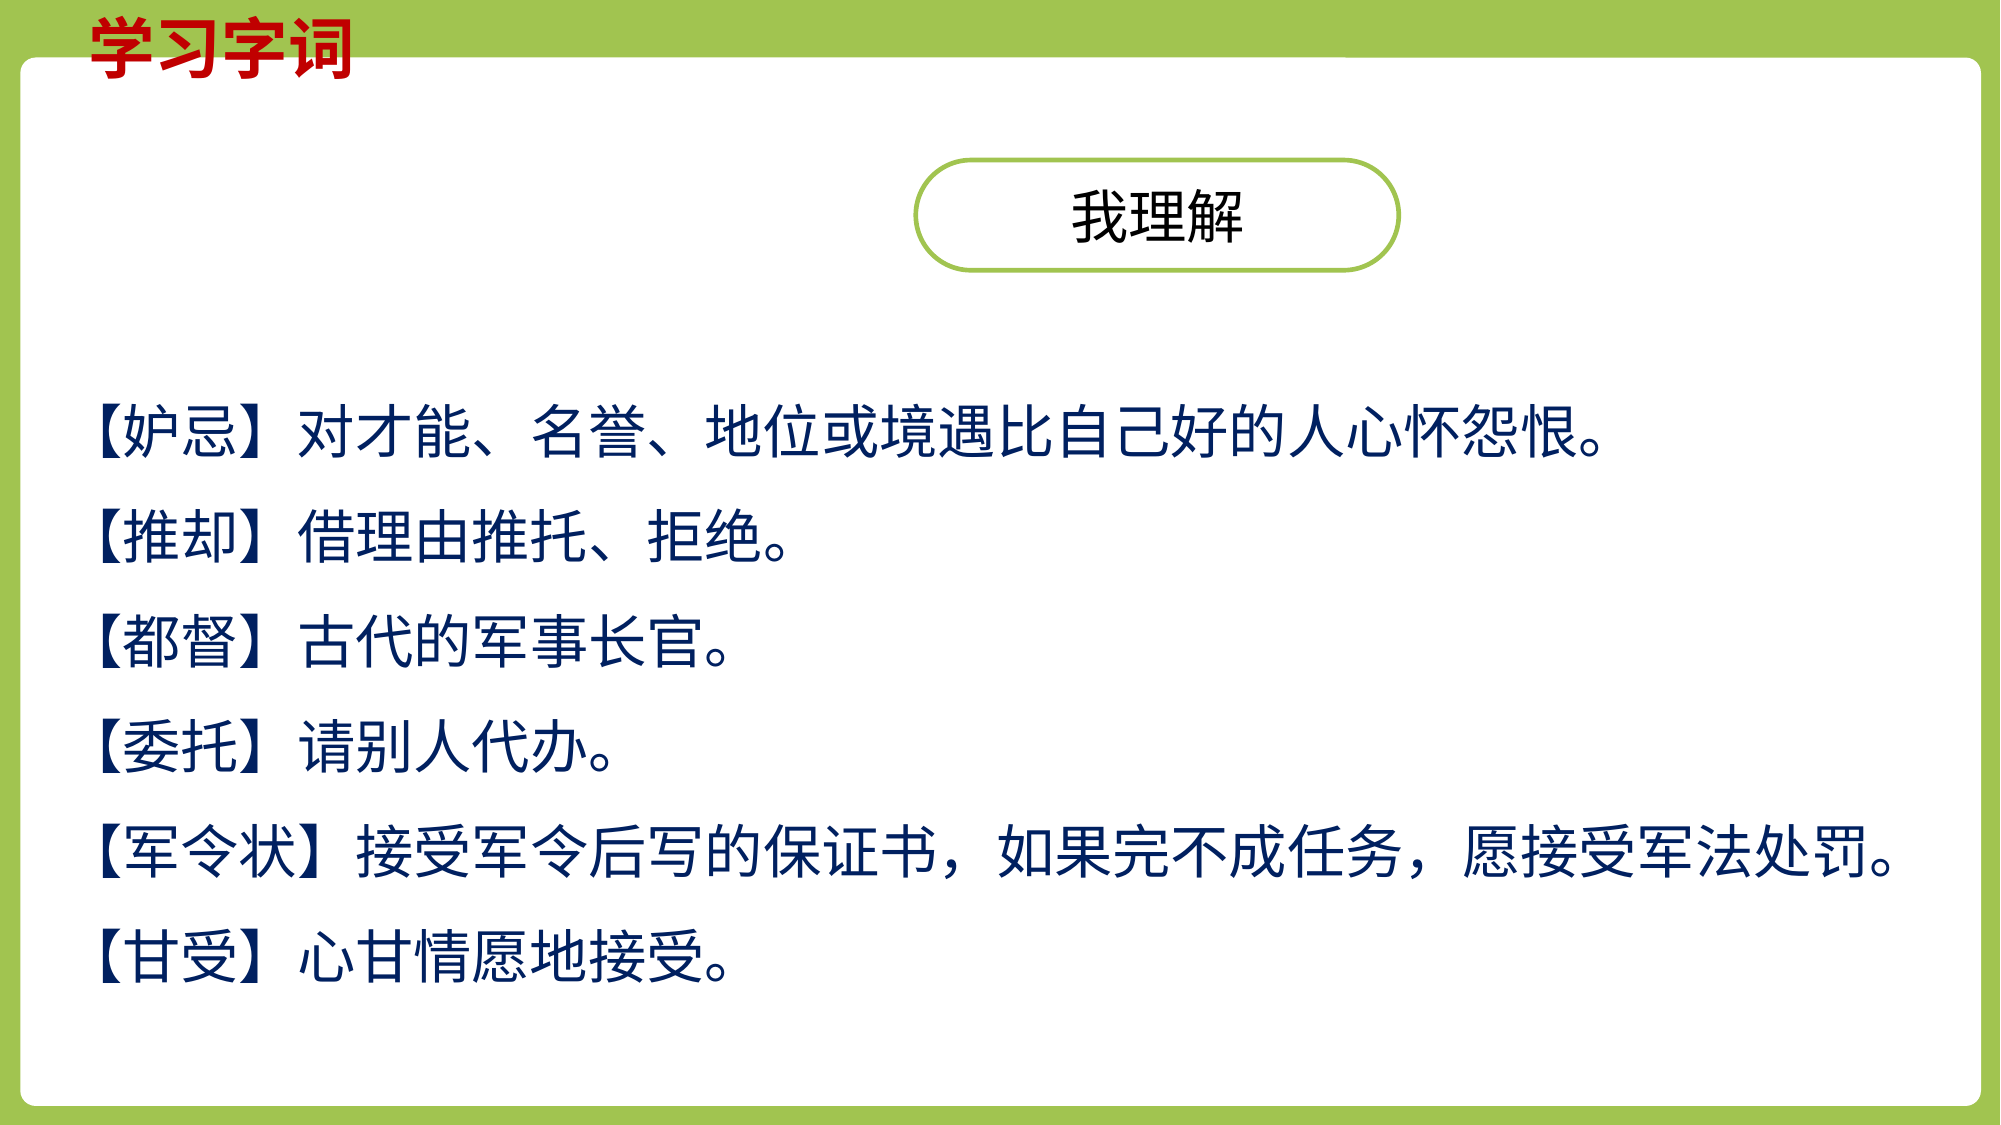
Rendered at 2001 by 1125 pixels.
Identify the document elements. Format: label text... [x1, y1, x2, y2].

text_box 我理解 [914, 159, 1400, 272]
text_box 学习字词 [73, 0, 450, 95]
text_box 【妒忌】对才能、名誉、地位或境遇比自己好的人心怀怨恨。 【推却】借理由推托、拒绝。 【都督】古代的军事长官。 【委托】请别人代办。 【军令状】接受军令后写的保证书，如果完不成任务，愿接受军法处罚。 【甘受】心甘情愿地接受。 [49, 353, 1985, 1065]
